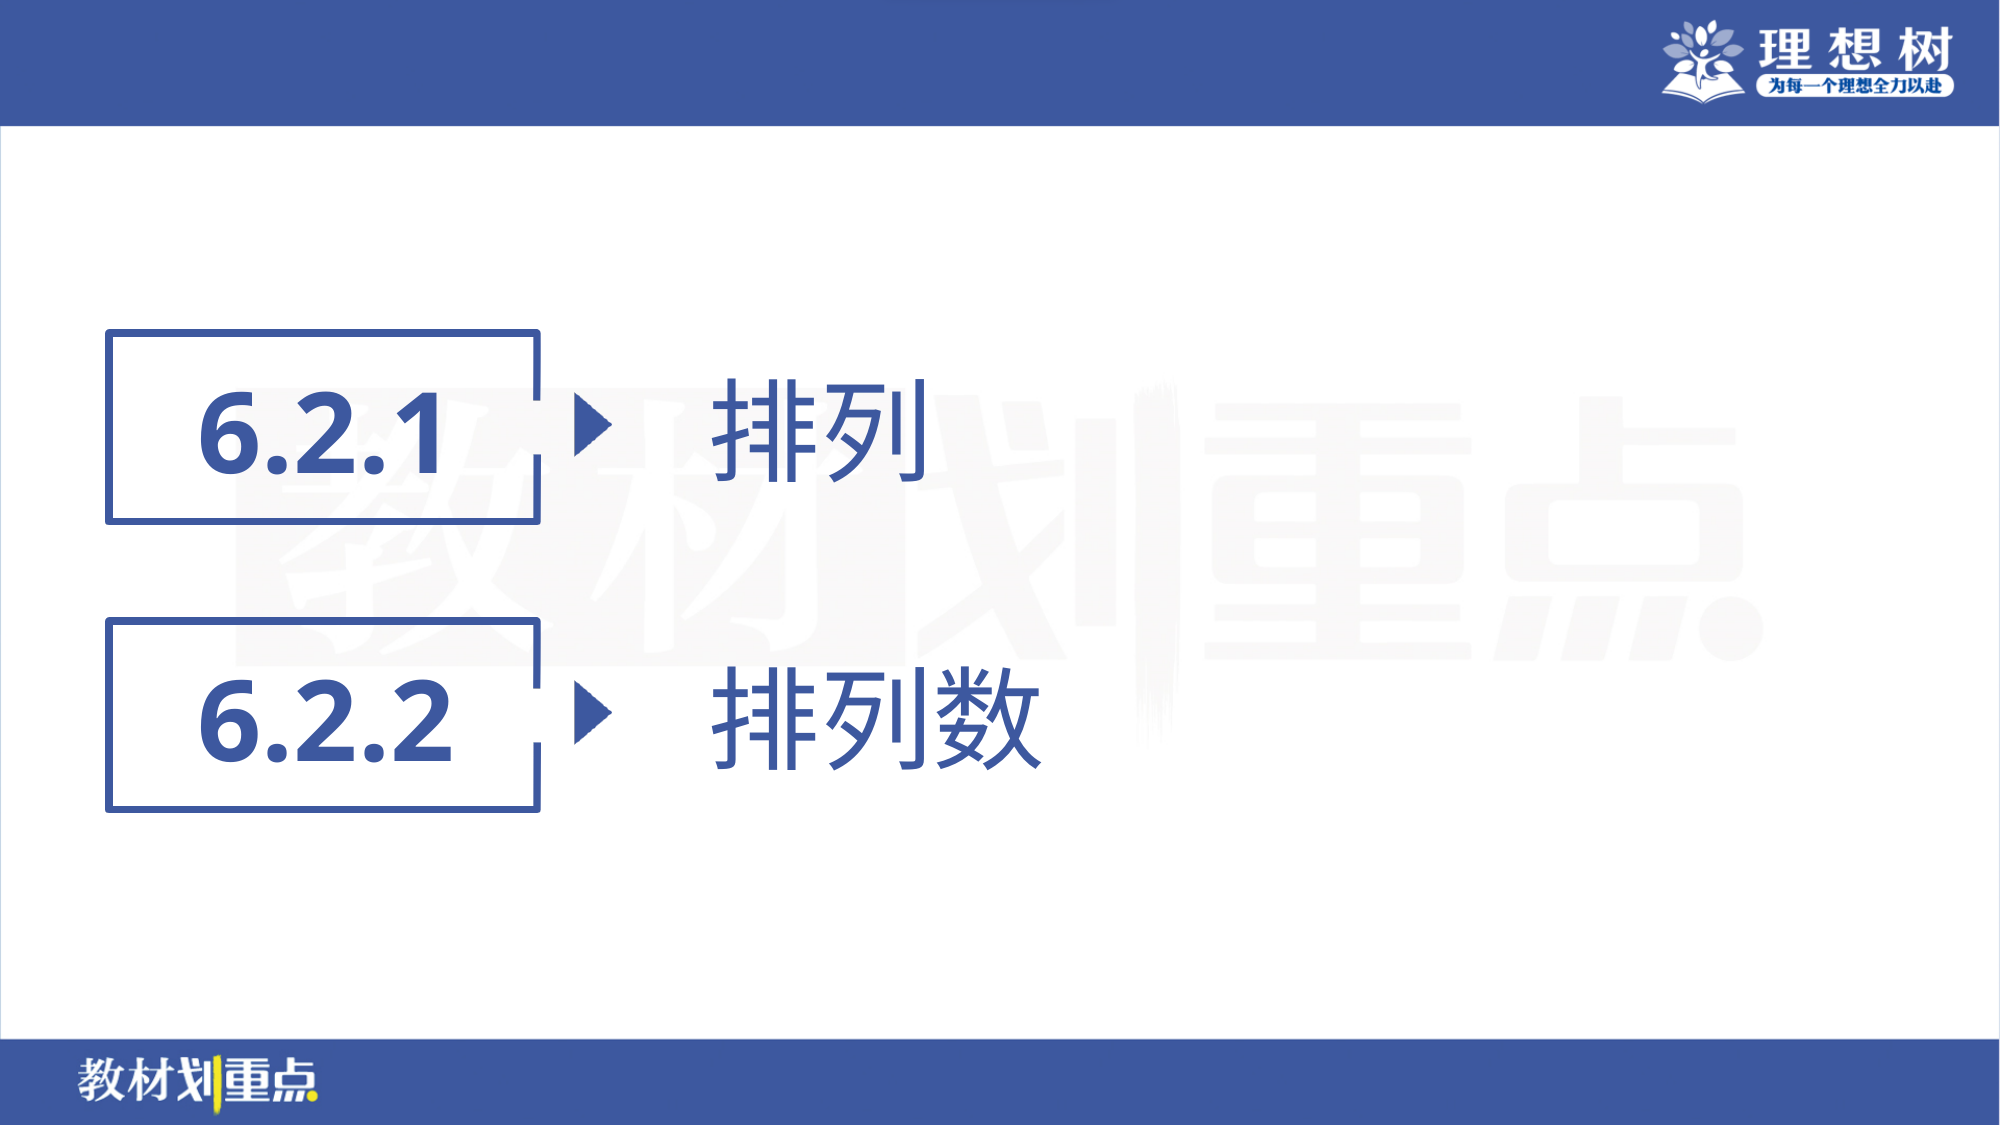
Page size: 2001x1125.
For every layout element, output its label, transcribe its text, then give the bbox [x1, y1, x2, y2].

picture [0, 0, 2000, 1125]
text_box 排列数 [708, 623, 1967, 807]
text_box 排列 [708, 336, 1967, 519]
